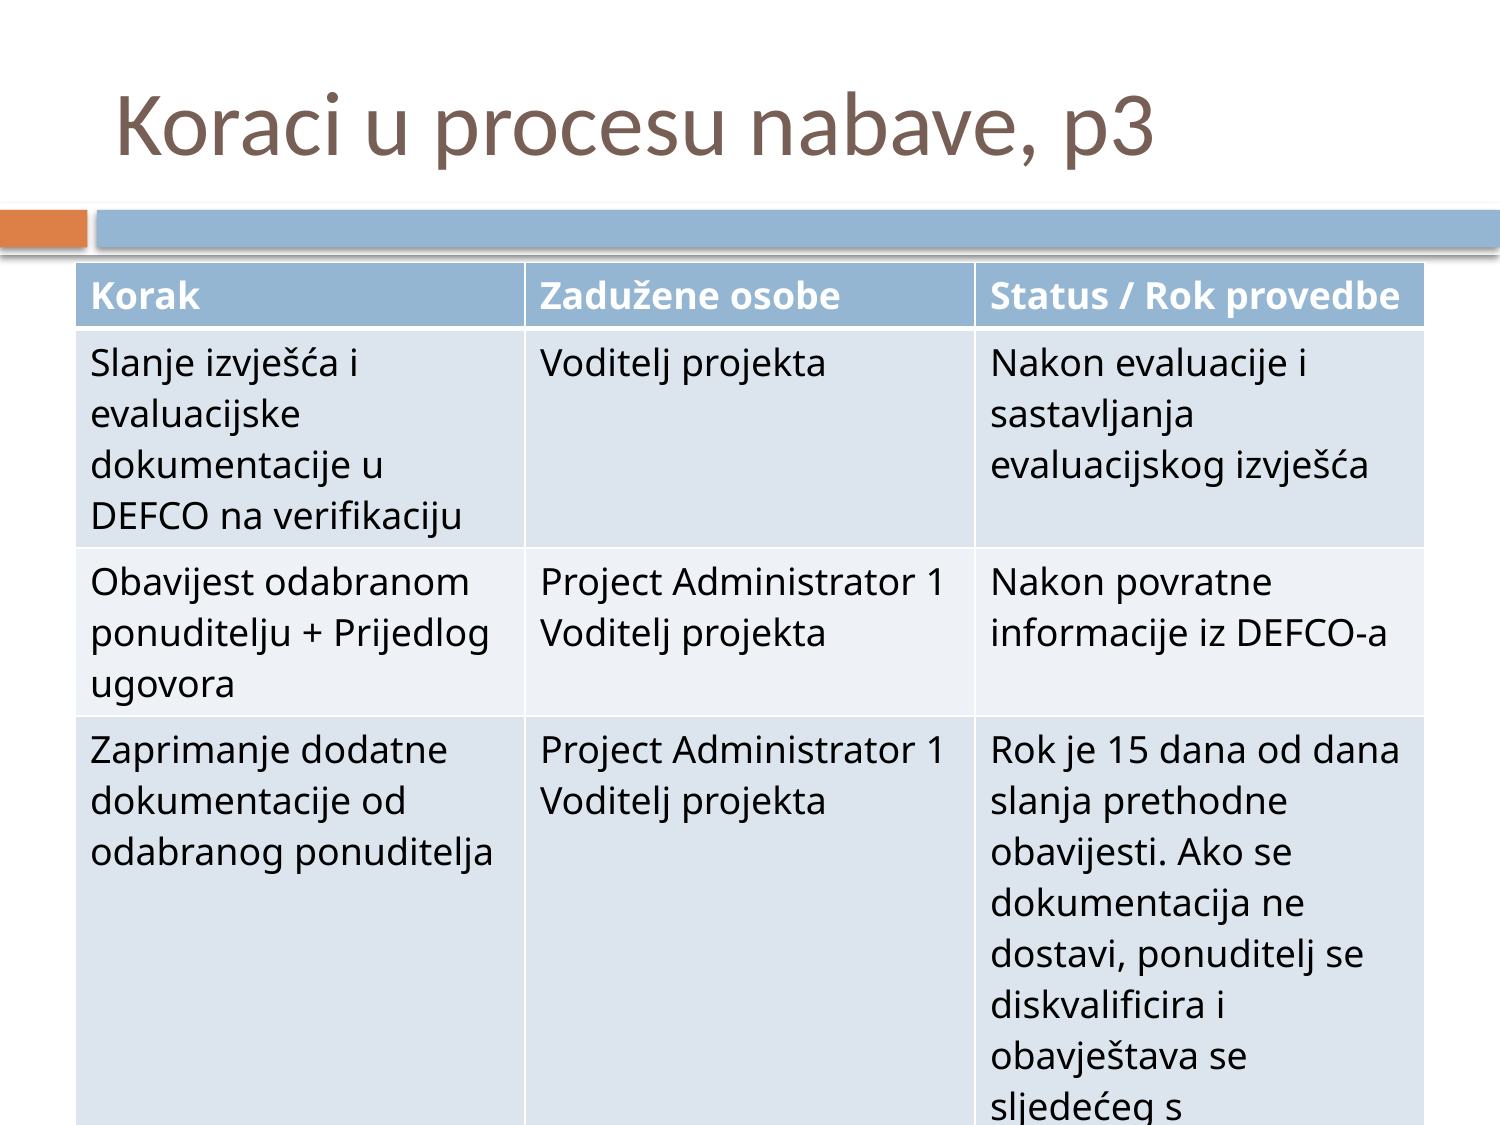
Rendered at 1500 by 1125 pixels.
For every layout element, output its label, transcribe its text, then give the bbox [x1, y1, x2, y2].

table_header Korak [76, 263, 524, 326]
table_cell Rok je 15 dana od dana slanja prethodne obavijesti. Ako se dokumentacija ne dostavi, ponuditelj se diskvalificira i obavještava se sljedećeg s evaluacijskog popisa [976, 717, 1424, 1125]
table_cell Project Administrator 1 Voditelj projekta [526, 549, 974, 715]
table_cell Nakon povratne informacije iz DEFCO-a [976, 549, 1424, 715]
table_cell Nakon evaluacije i sastavljanja evaluacijskog izvješća [976, 331, 1424, 547]
table_cell Project Administrator 1 Voditelj projekta [526, 717, 974, 1125]
table_cell Obavijest odabranom ponuditelju + Prijedlog ugovora [76, 549, 524, 715]
table_cell Zaprimanje dodatne dokumentacije od odabranog ponuditelja [76, 717, 524, 1125]
table_cell Slanje izvješća i evaluacijske dokumentacije u DEFCO na verifikaciju [76, 331, 524, 547]
table_cell Voditelj projekta [526, 331, 974, 547]
table_header Zadužene osobe [526, 263, 974, 326]
table_header Status / Rok provedbe [976, 263, 1424, 326]
title Koraci u procesu nabave, p3 [100, 37, 1439, 201]
